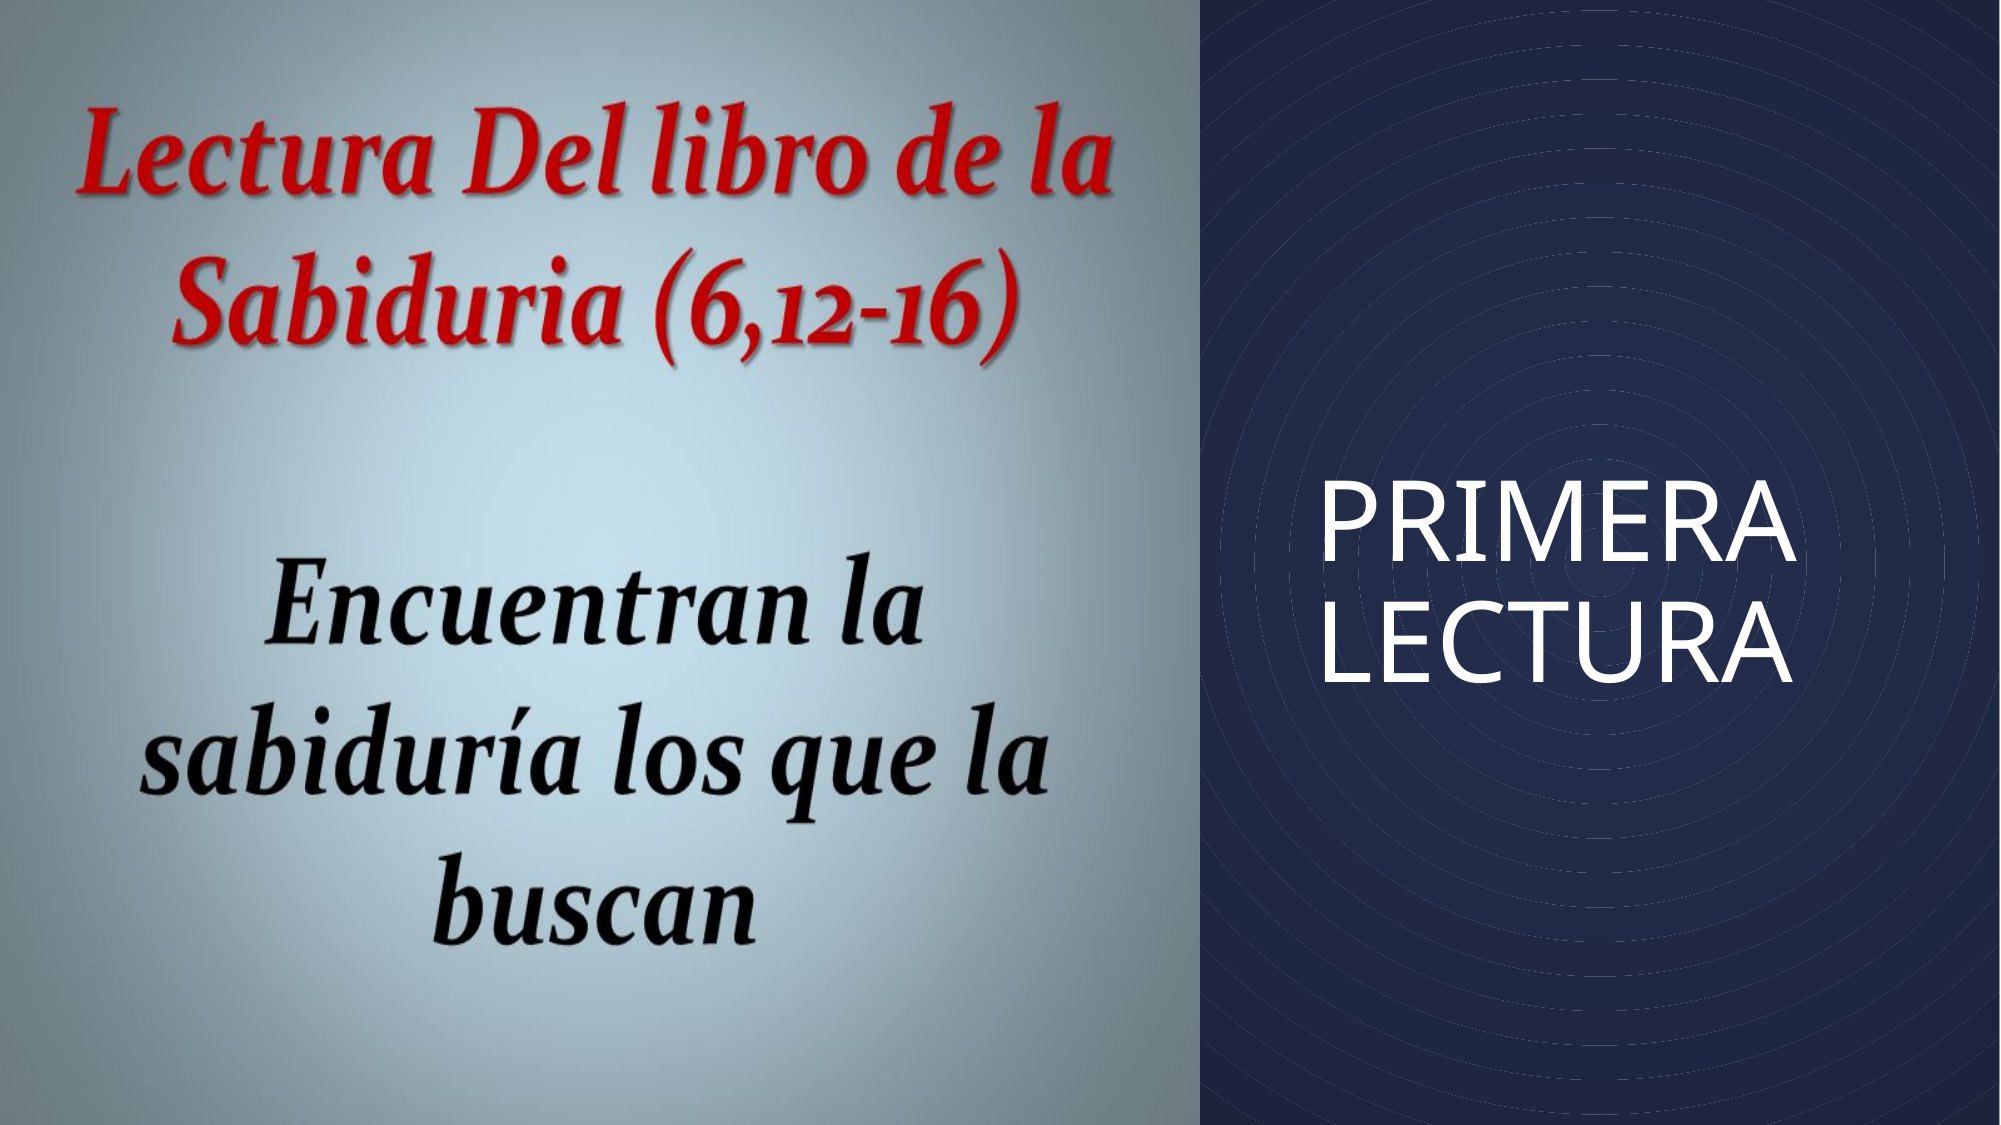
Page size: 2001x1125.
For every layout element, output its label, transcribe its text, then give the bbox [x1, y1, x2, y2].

title PRIMERA LECTURA [1299, 387, 1825, 715]
picture [0, 0, 1200, 1125]
